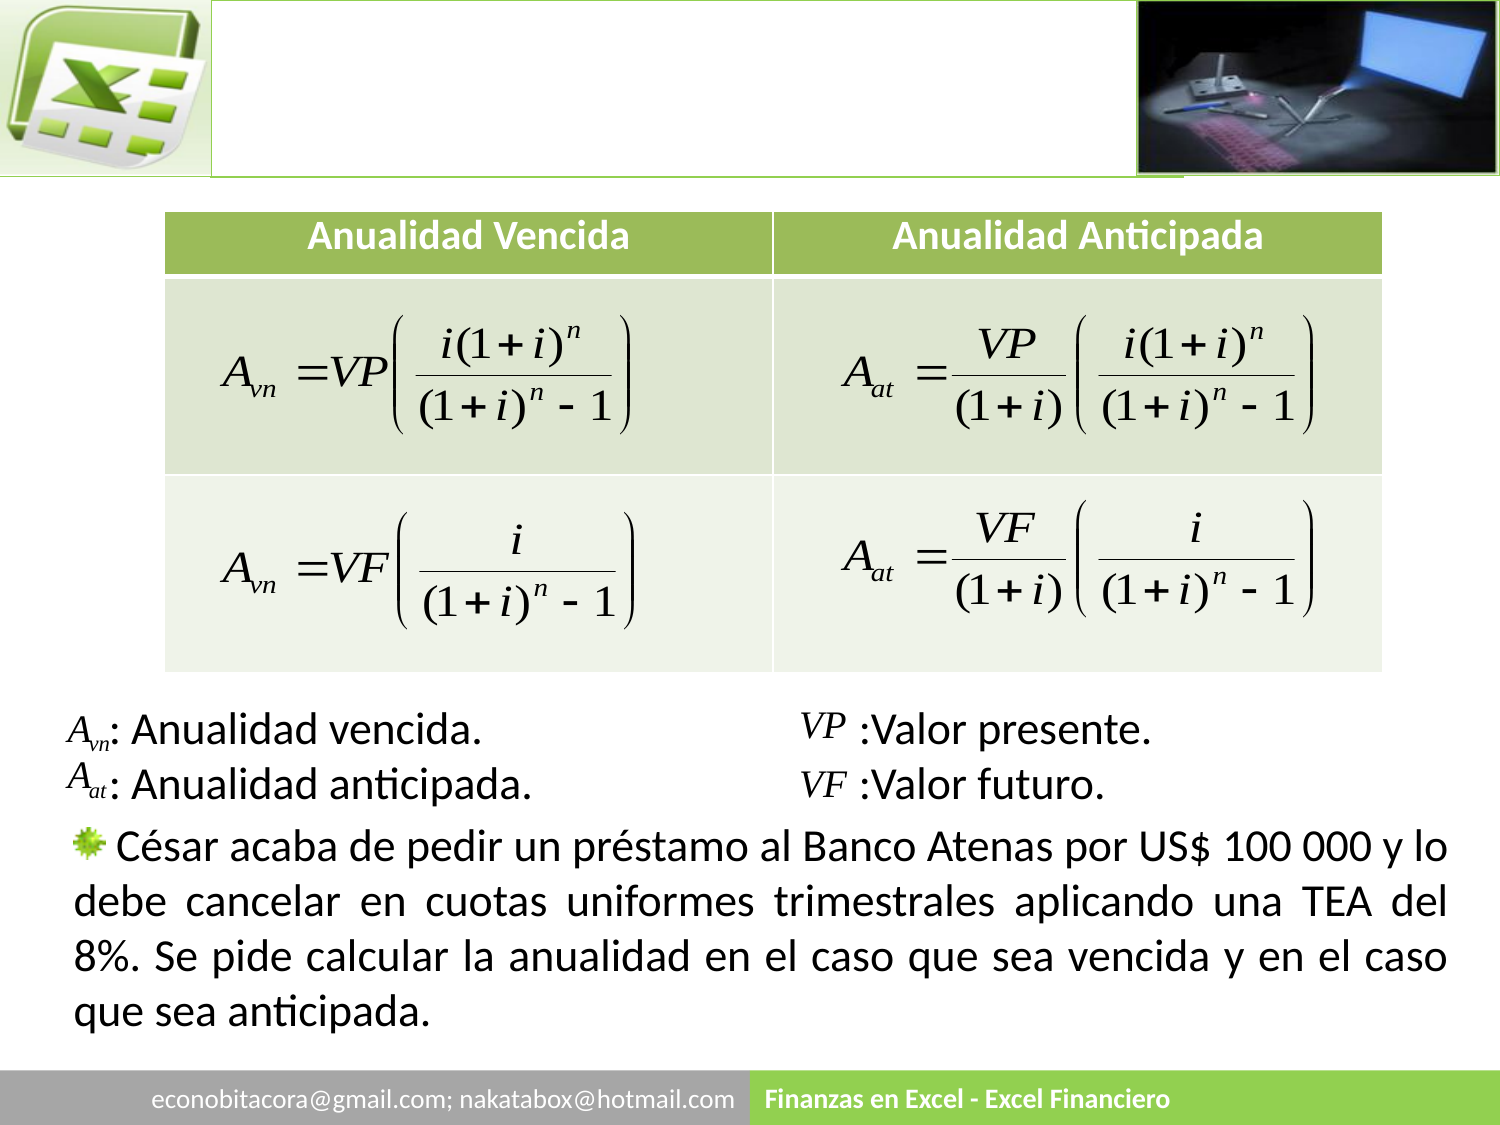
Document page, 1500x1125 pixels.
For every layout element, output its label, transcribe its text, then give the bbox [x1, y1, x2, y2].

table_header Anualidad Anticipada [774, 212, 1382, 274]
table_cell [165, 279, 772, 474]
table_cell [774, 279, 1382, 474]
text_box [796, 761, 860, 808]
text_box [831, 304, 1329, 447]
text_box : Anualidad vencida. :Valor presente. : Anualidad anticipada. :Valor futuro. [93, 691, 1454, 808]
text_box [210, 304, 645, 447]
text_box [58, 749, 115, 809]
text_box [831, 491, 1329, 627]
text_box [210, 503, 649, 639]
table_cell [165, 476, 772, 672]
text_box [796, 702, 856, 749]
table_header Anualidad Vencida [165, 212, 772, 274]
text_box Finanzas en Excel - Excel Financiero [749, 1070, 1500, 1125]
text_box César acaba de pedir un préstamo al Banco Atenas por US$ 100 000 y lo debe cancelar en cuotas uniformes trimestrales aplicando una TEA del 8%. Se pide calcular la anualidad en el caso que sea vencida y en el caso que sea anticipada. [58, 808, 1465, 1055]
text_box [212, 0, 1134, 178]
picture [73, 827, 106, 860]
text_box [58, 702, 118, 753]
text_box econobitacora@gmail.com; nakatabox@hotmail.com [0, 1070, 749, 1125]
picture [1136, 0, 1500, 177]
table_cell [774, 476, 1382, 672]
picture [0, 0, 212, 177]
